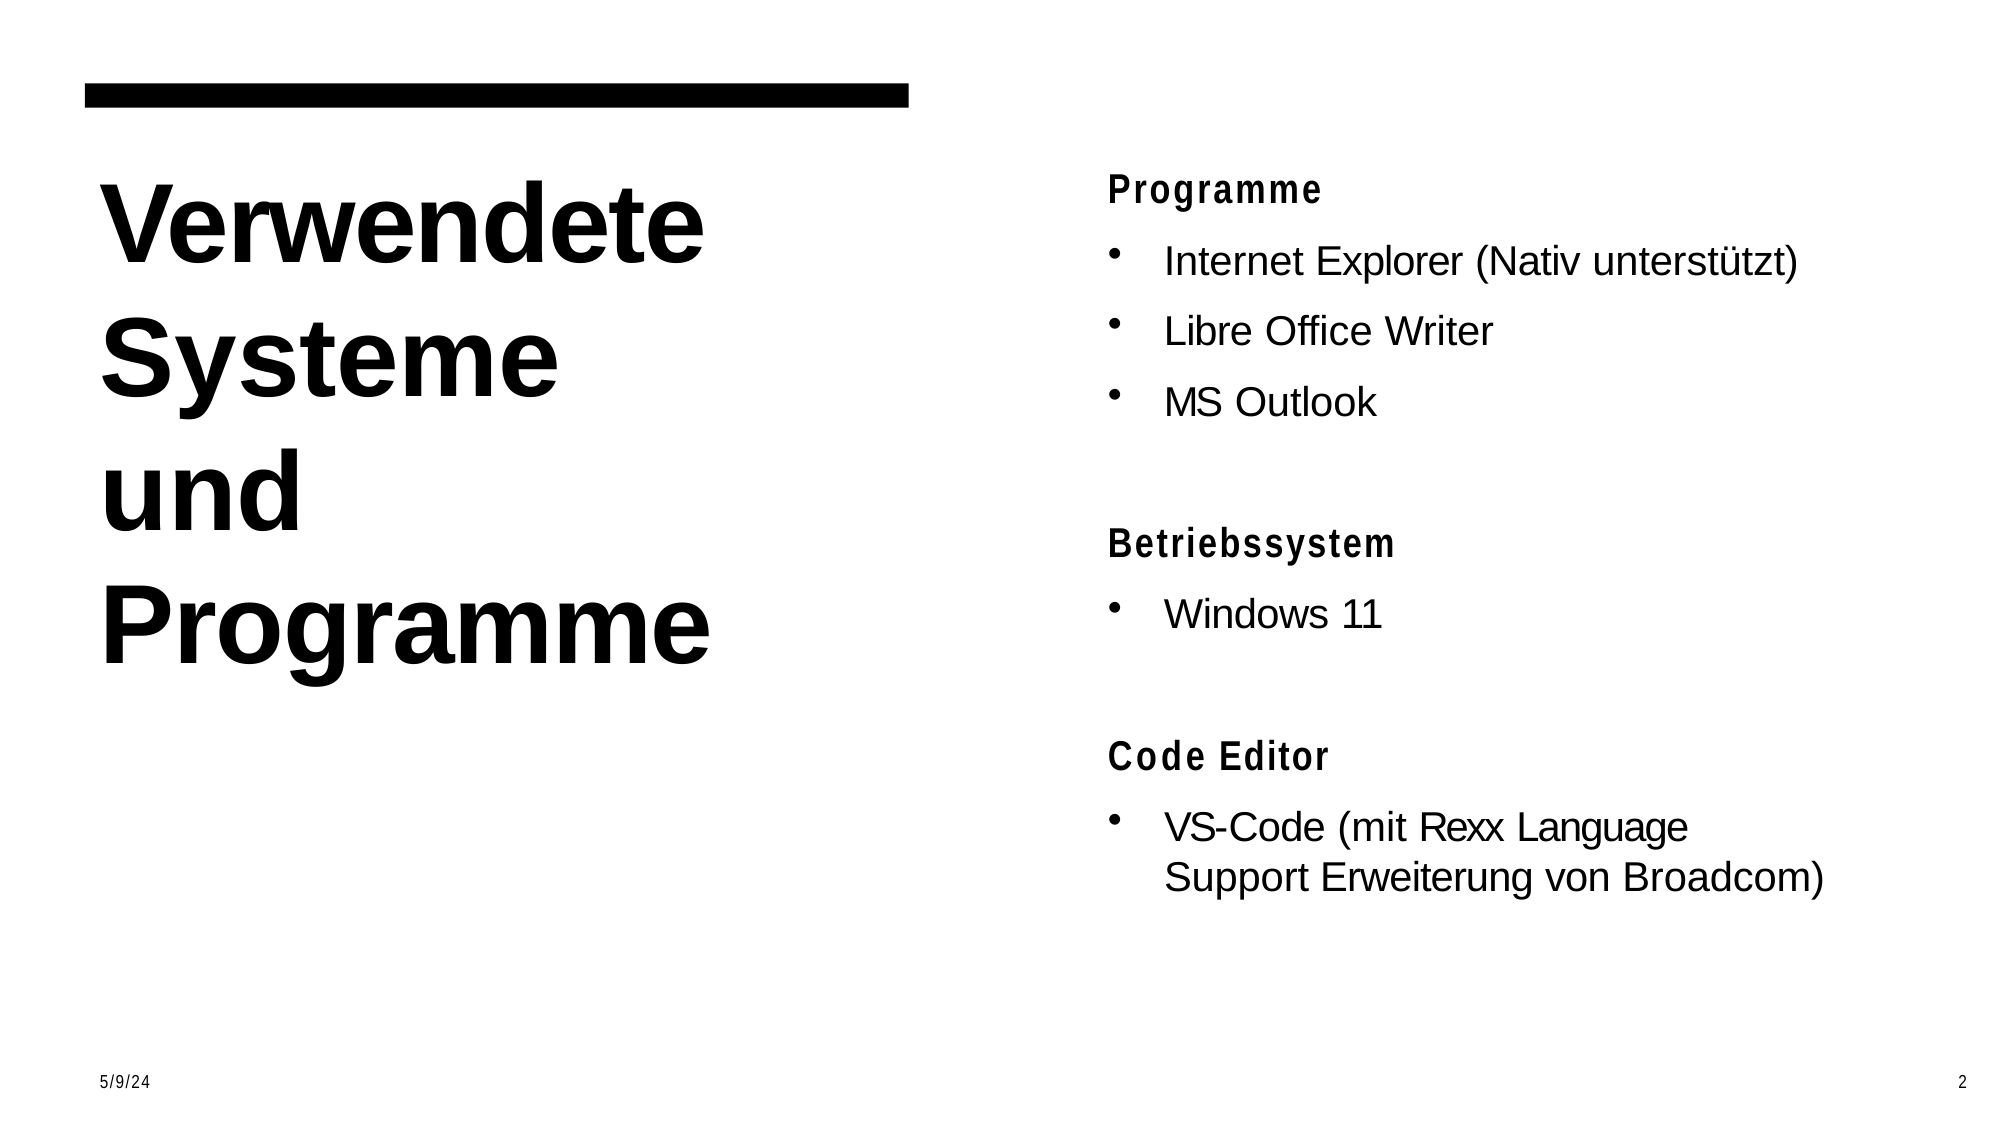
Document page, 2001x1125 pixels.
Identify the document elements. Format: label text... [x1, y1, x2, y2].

slide_number 2 [1952, 1069, 1977, 1125]
text_box Code Editor VS-Code (mit Rexx Language Support Erweiterung von Broadcom) [1105, 705, 1836, 900]
text_box Betriebssystem Windows 11 [1105, 493, 1406, 638]
text_box Programme [1105, 160, 1331, 210]
text_box Internet Explorer (Nativ unterstützt) Libre Office Writer MS Outlook [1105, 210, 1799, 425]
title Verwendete Systeme und Programme [97, 153, 717, 691]
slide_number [97, 1069, 156, 1125]
